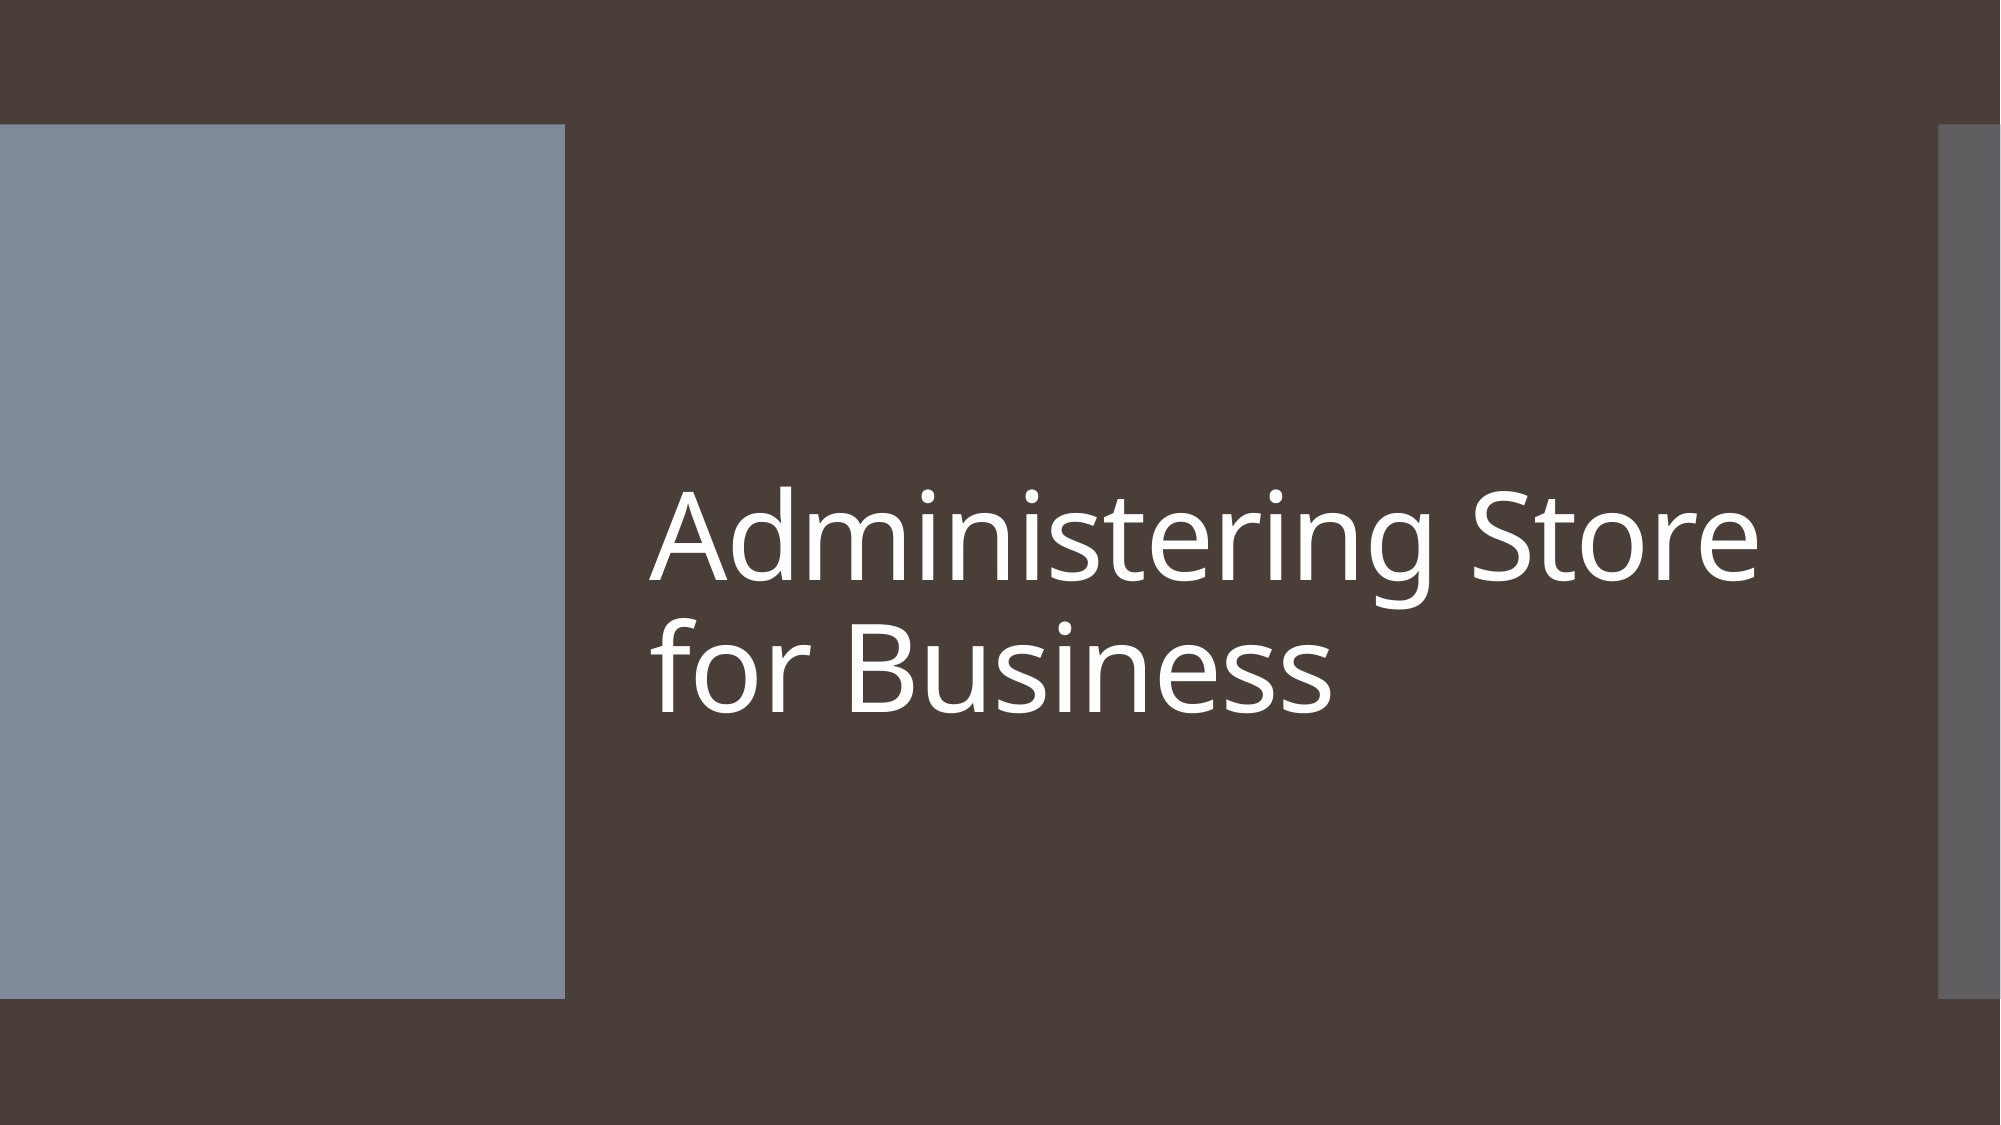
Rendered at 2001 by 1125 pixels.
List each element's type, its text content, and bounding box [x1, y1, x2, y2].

title Administering Store for Business [634, 213, 1835, 747]
